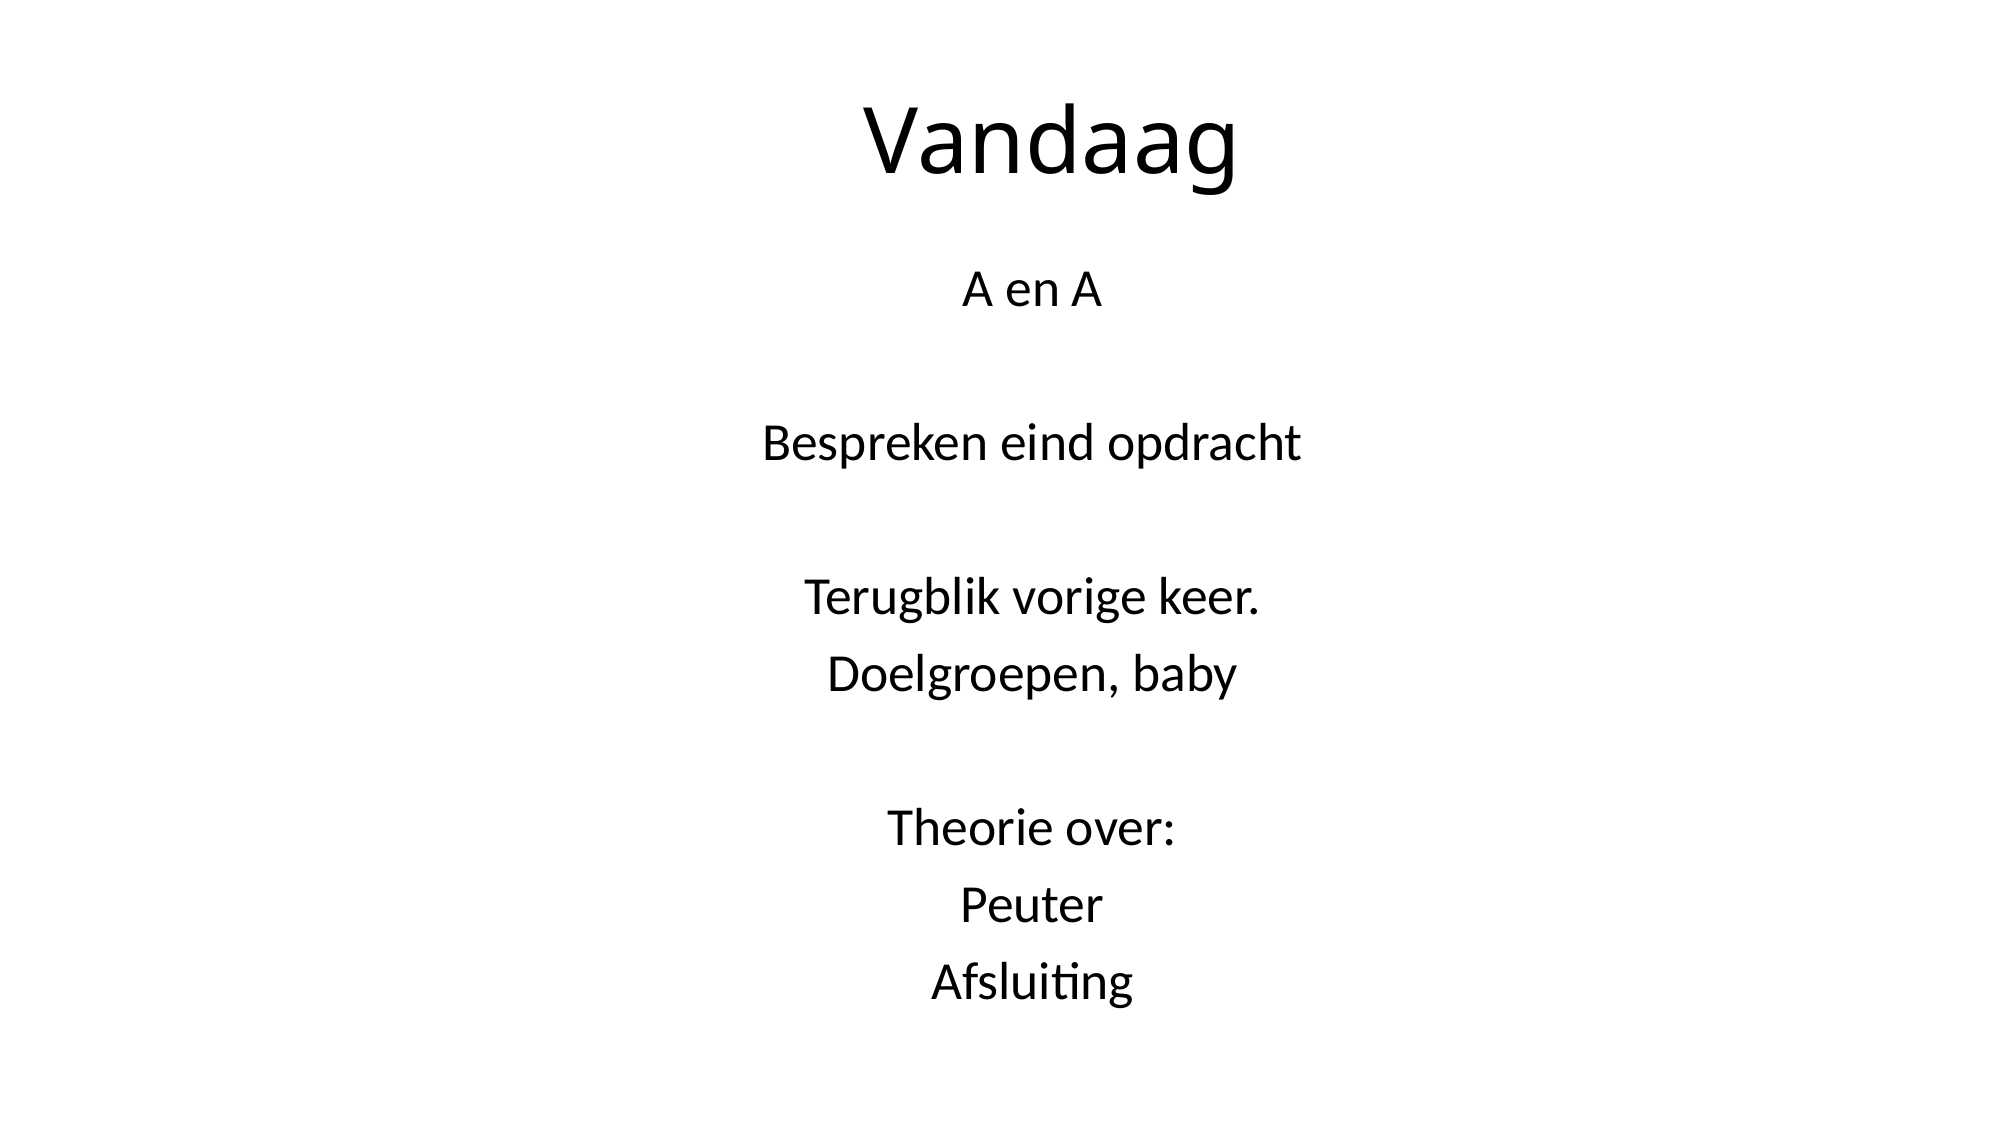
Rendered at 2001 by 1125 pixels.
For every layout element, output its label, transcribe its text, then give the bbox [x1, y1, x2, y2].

title Vandaag [848, 35, 1264, 252]
list A en A Bespreken eind opdracht Terugblik vorige keer. Doelgroepen, baby Theorie over: Peuter Afsluiting [430, 252, 1635, 1022]
